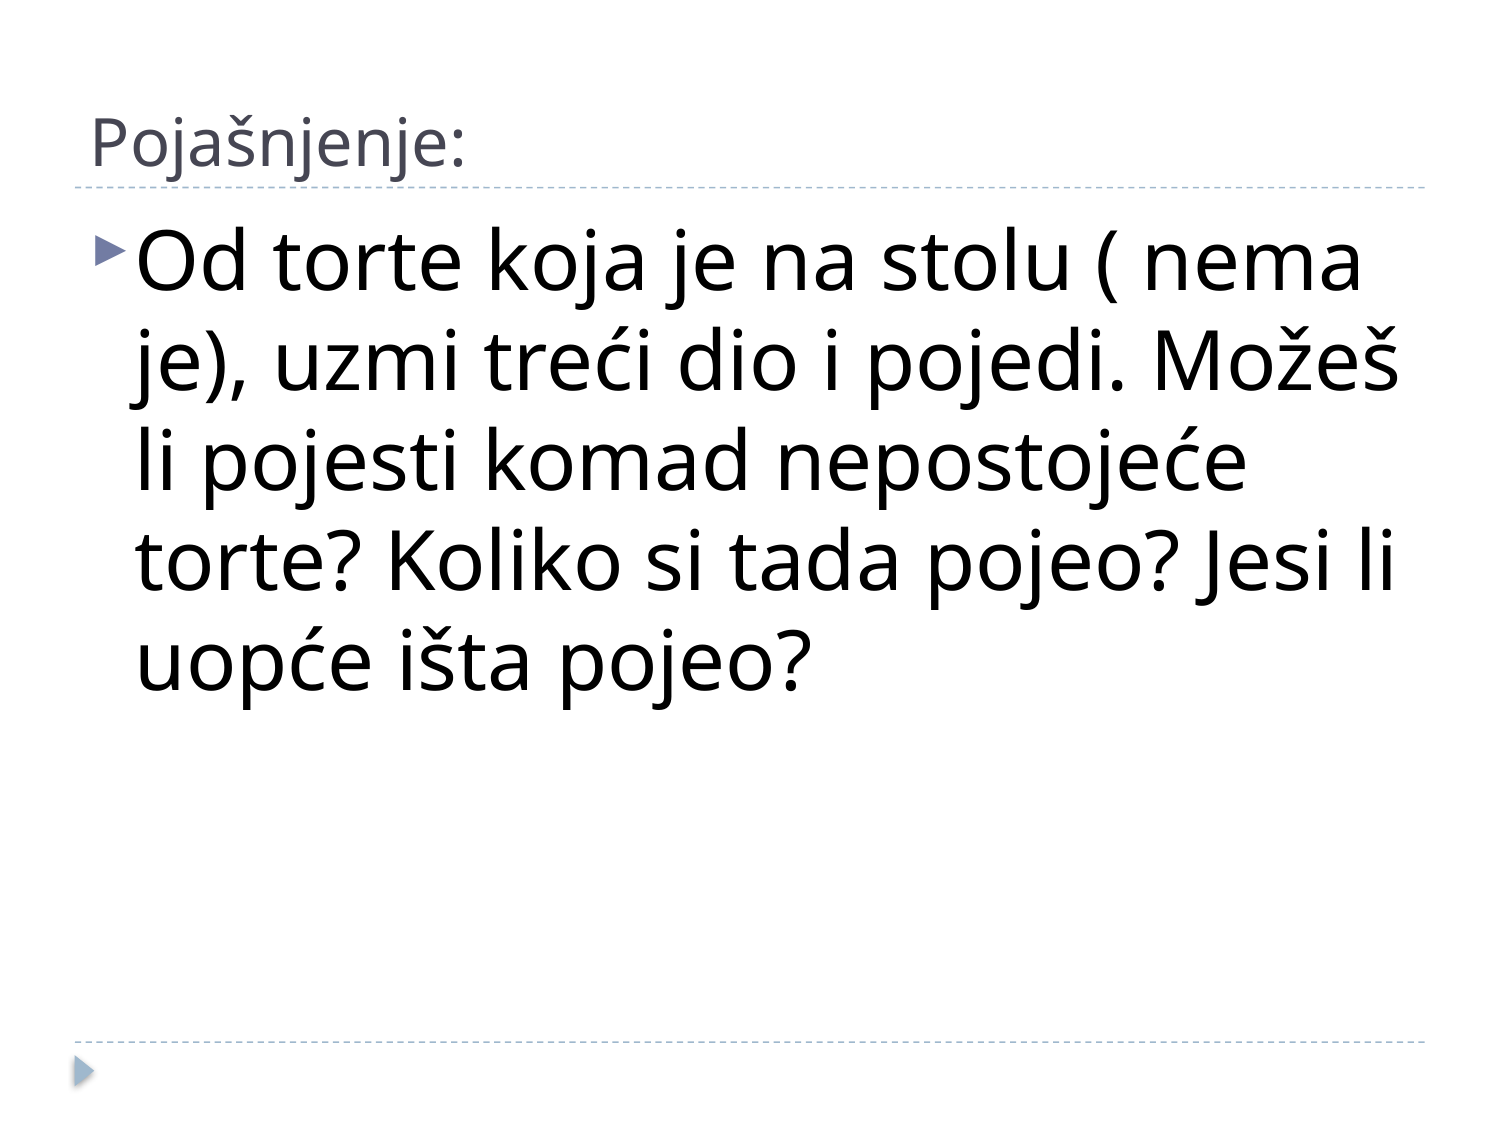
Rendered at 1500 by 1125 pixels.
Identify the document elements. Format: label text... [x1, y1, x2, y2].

title Pojašnjenje: [75, 24, 1425, 188]
list Od torte koja je na stolu ( nema je), uzmi treći dio i pojedi. Možeš li pojesti komad nepostojeće torte? Koliko si tada pojeo? Jesi li uopće išta pojeo? [75, 200, 1425, 1010]
